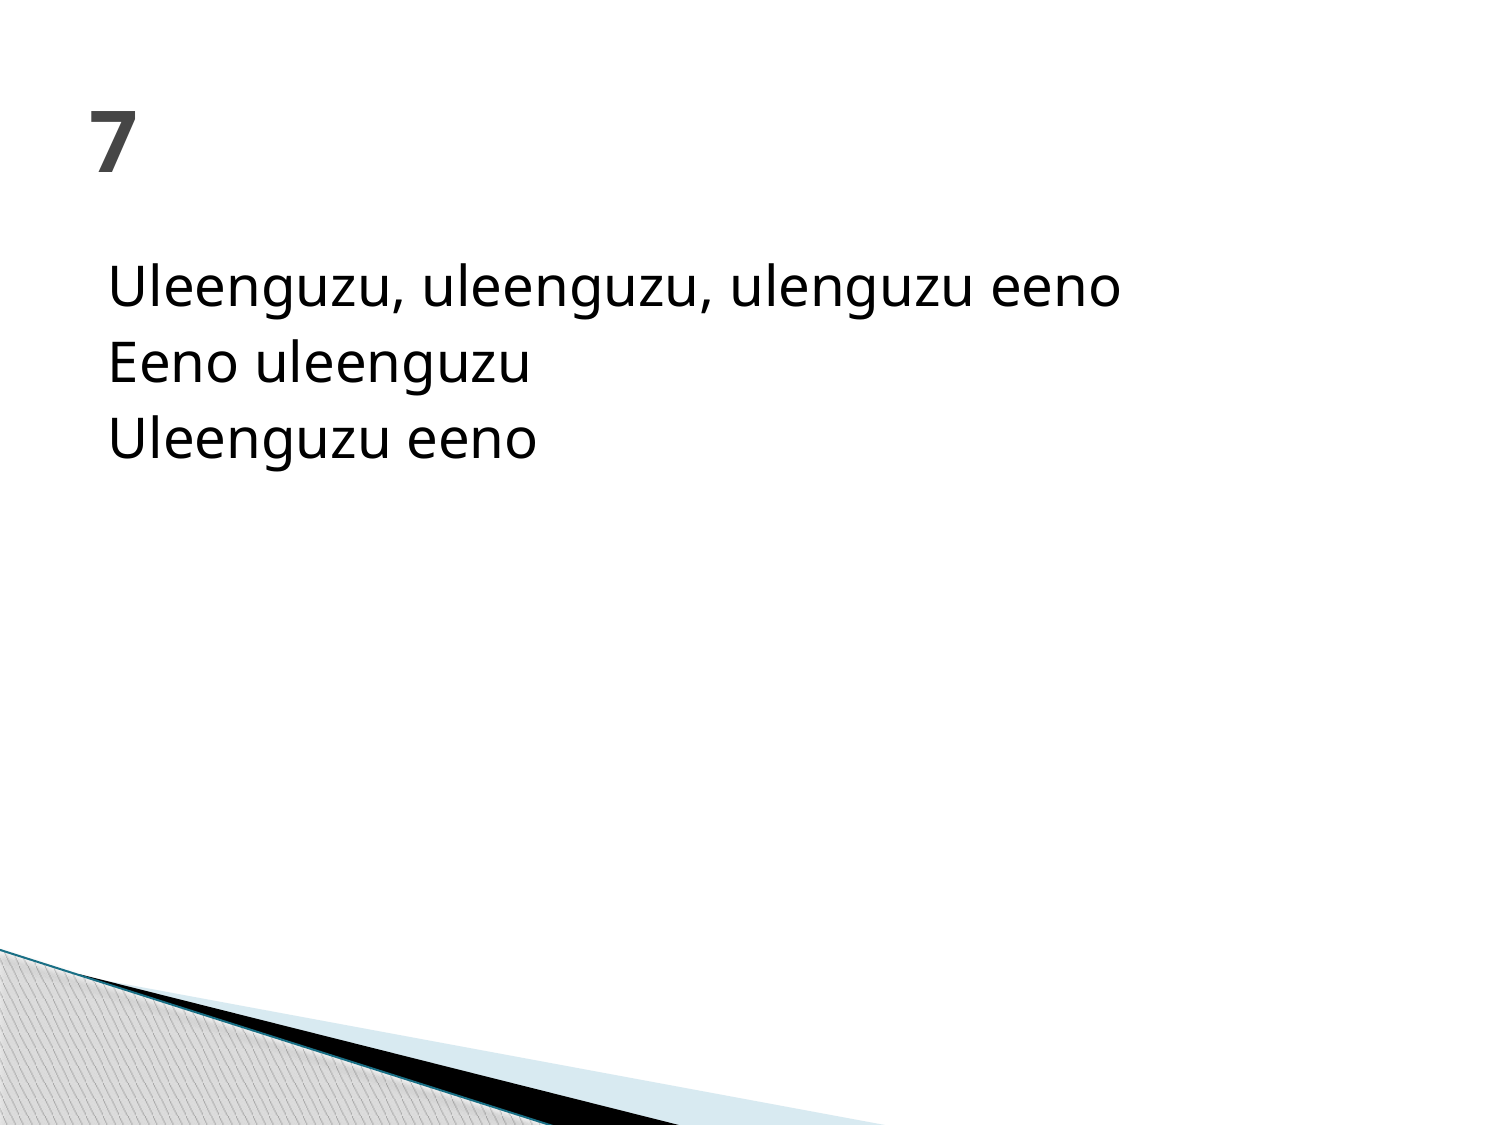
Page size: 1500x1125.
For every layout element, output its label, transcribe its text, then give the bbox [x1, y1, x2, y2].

title 7 [75, 45, 1425, 233]
list Uleenguzu, uleenguzu, ulenguzu eeno Eeno uleenguzu Uleenguzu eeno [75, 243, 1425, 986]
